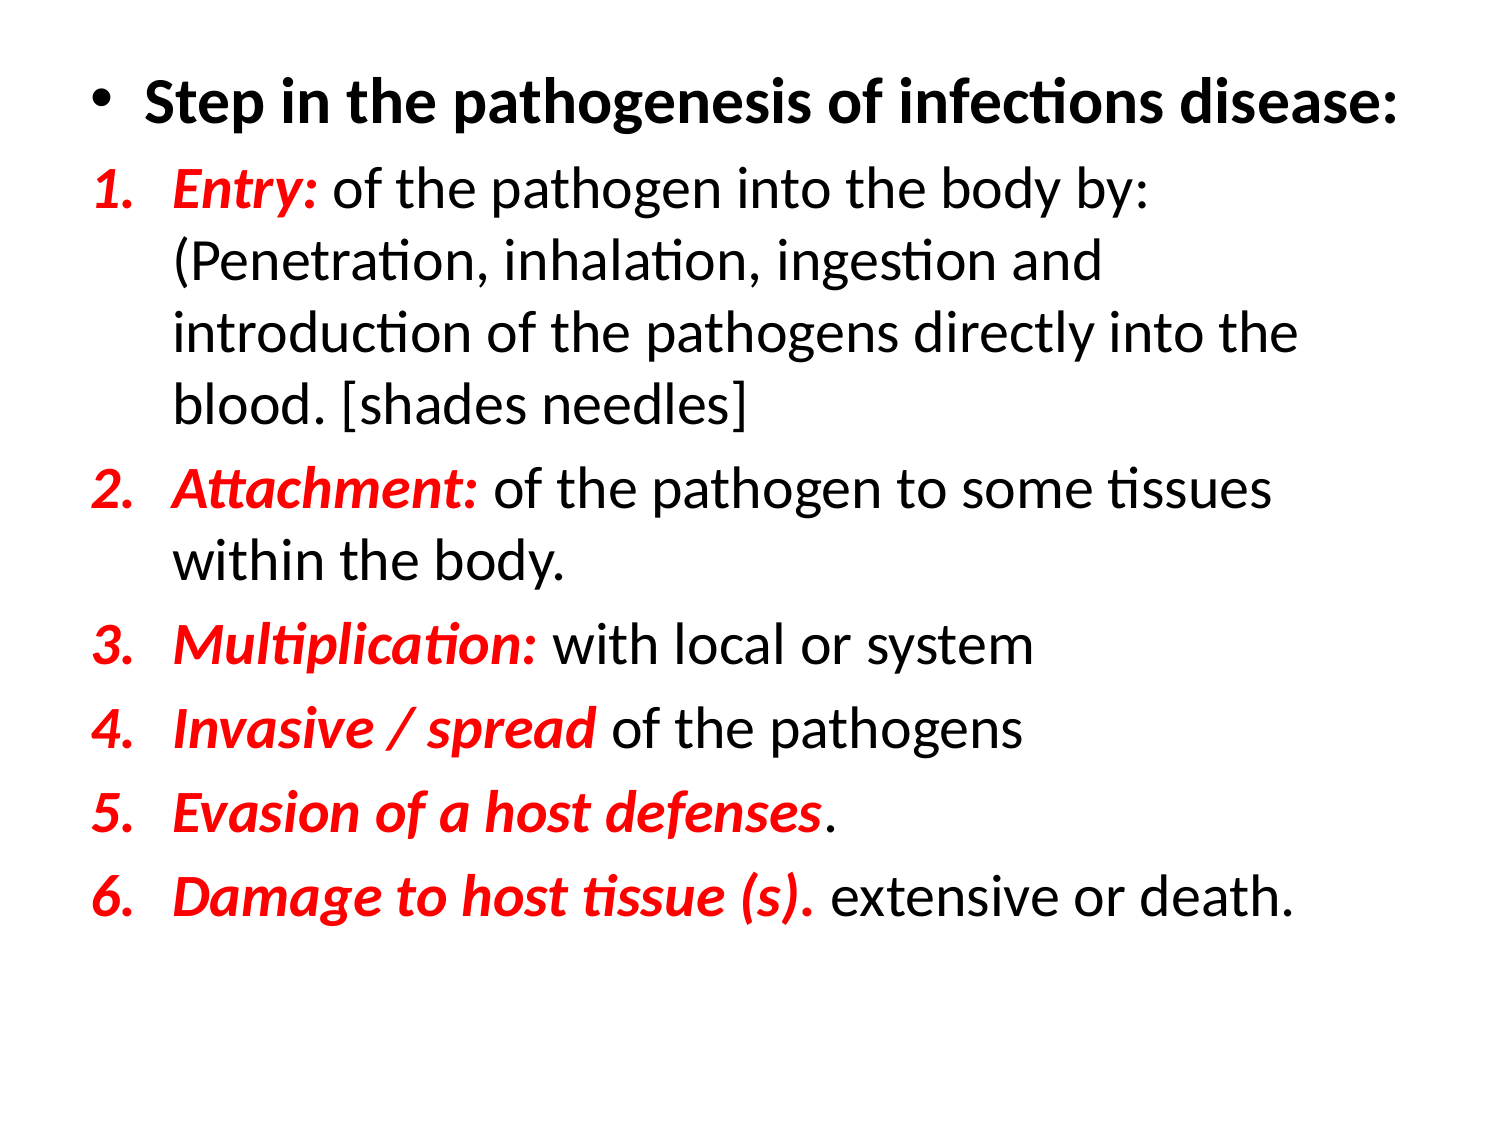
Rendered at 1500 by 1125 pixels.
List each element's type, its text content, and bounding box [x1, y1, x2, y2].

list Step in the pathogenesis of infections disease: Entry: of the pathogen into the body by: (Penetration, inhalation, ingestion and introduction of the pathogens directly into the blood. [shades needles] Attachment: of the pathogen to some tissues within the body. Multiplication: with local or system Invasive / spread of the pathogens Evasion of a host defenses. Damage to host tissue (s). extensive or death. [75, 50, 1425, 1005]
